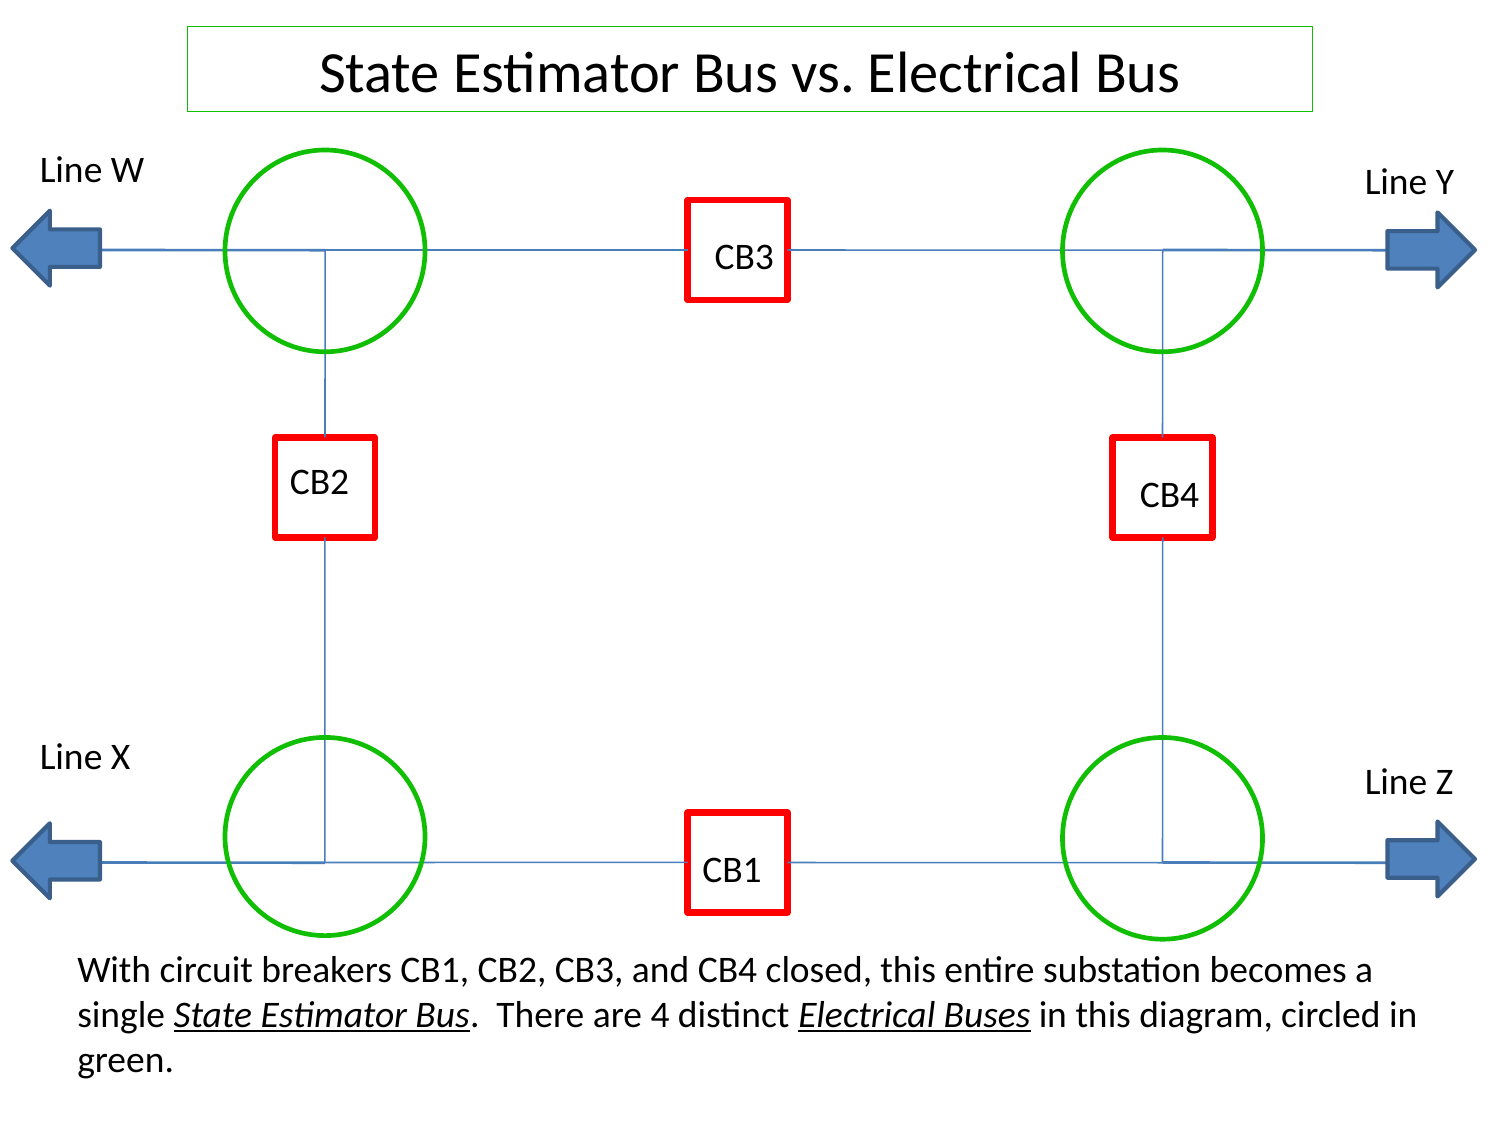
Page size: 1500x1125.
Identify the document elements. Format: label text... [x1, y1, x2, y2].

text_box CB3 [699, 224, 838, 285]
text_box [223, 259, 427, 342]
text_box Line Y [1350, 149, 1500, 210]
text_box State Estimator Bus vs. Electrical Bus [187, 26, 1313, 112]
text_box Line X [24, 724, 213, 785]
text_box [1110, 435, 1214, 539]
text_box [1060, 147, 1265, 249]
text_box Line Z [1350, 749, 1500, 810]
text_box [685, 198, 790, 302]
text_box [685, 869, 790, 914]
text_box [1060, 259, 1265, 341]
text_box [1066, 871, 1260, 942]
text_box [1060, 735, 1265, 861]
text_box [685, 810, 790, 861]
text_box [222, 735, 428, 861]
text_box [229, 871, 421, 938]
text_box [1385, 210, 1478, 290]
text_box CB2 [274, 449, 413, 510]
text_box [1385, 819, 1478, 899]
text_box CB4 [1124, 462, 1263, 523]
text_box With circuit breakers CB1, CB2, CB3, and CB4 closed, this entire substation becomes a single State Estimator Bus. There are 4 distinct Electrical Buses in this diagram, circled in green. [62, 937, 1438, 1088]
text_box [10, 208, 103, 288]
text_box [10, 821, 103, 901]
text_box CB1 [687, 837, 825, 898]
text_box [222, 147, 428, 249]
text_box Line W [24, 137, 213, 198]
text_box [273, 435, 377, 539]
